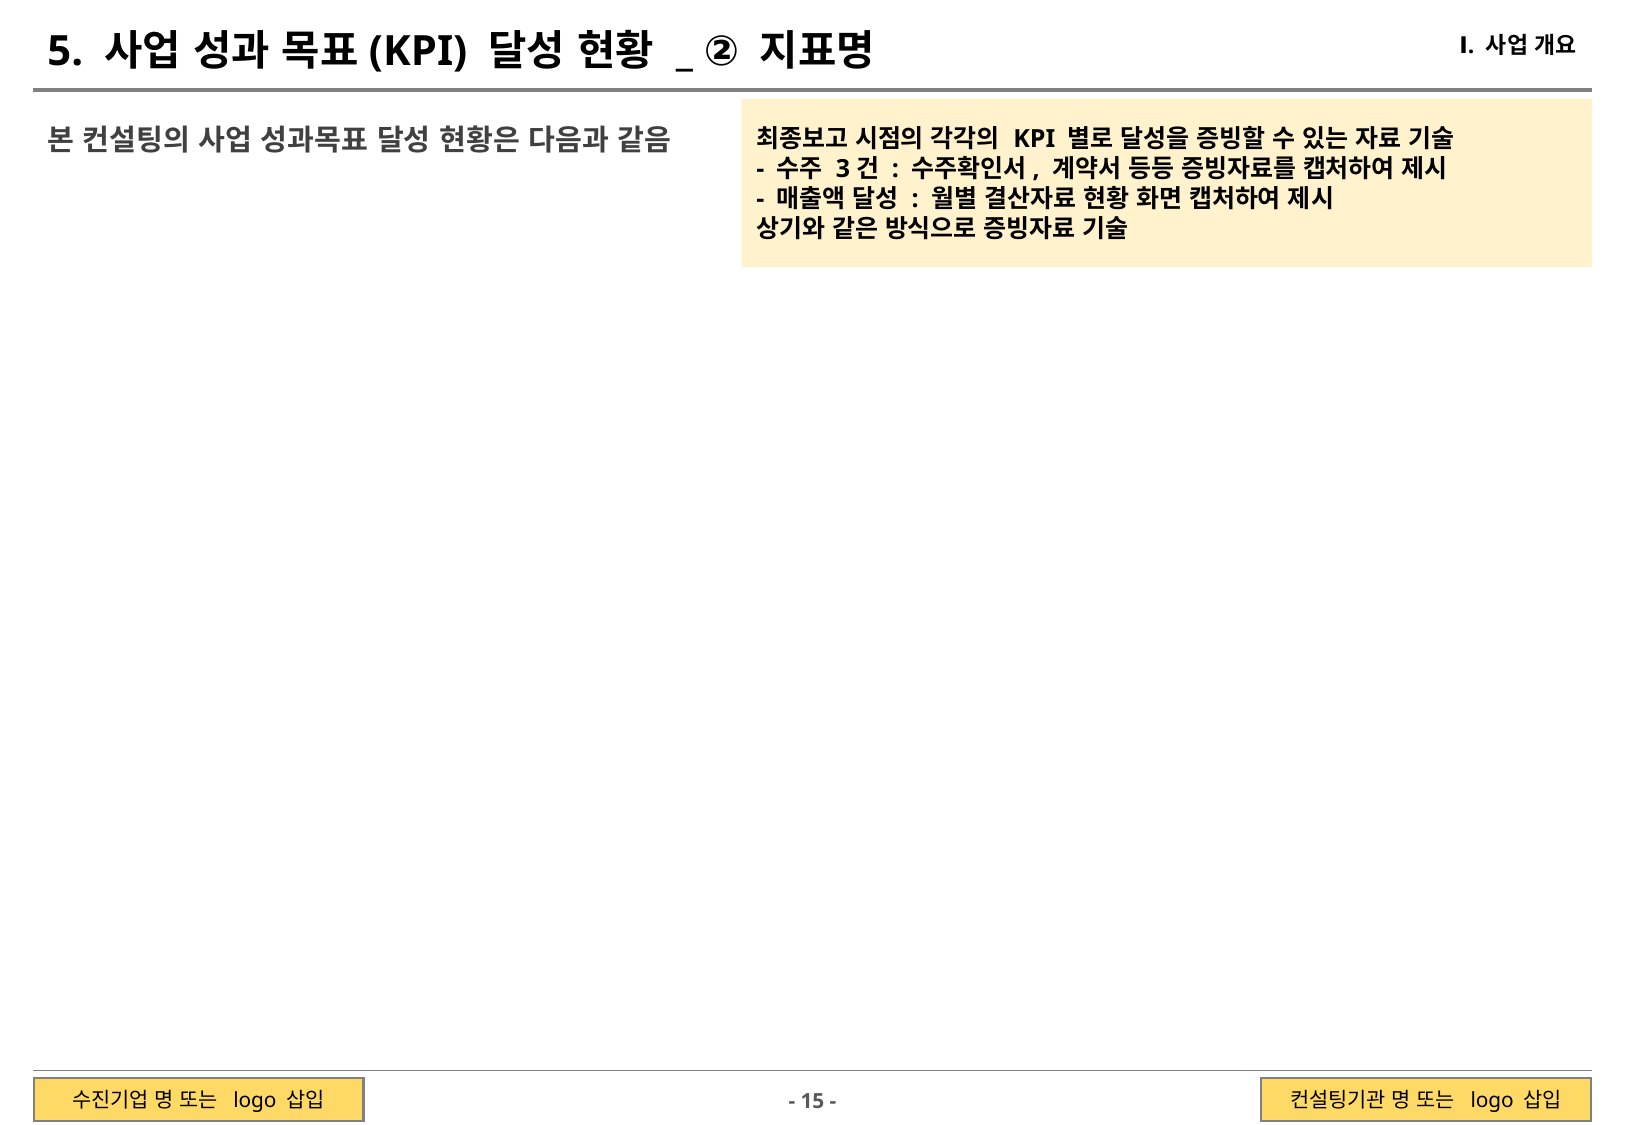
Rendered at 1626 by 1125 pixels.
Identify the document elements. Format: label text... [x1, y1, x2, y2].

text_box 5. 사업 성과 목표(KPI) 달성 현황 _ ② 지표명 [32, 16, 1061, 81]
text_box Ⅰ. 사업 개요 [1308, 23, 1593, 66]
text_box 본 컨설팅의 사업 성과목표 달성 현황은 다음과 같음 [32, 113, 741, 164]
text_box 최종보고 시점의 각각의 KPI 별로 달성을 증빙할 수 있는 자료 기술 - 수주 3건 : 수주확인서, 계약서 등등 증빙자료를 캡처하여 제시 - 매출액 달성 : 월별 결산자료 현황 화면 캡처하여 제시 상기와 같은 방식으로 증빙자료 기술 [741, 98, 1593, 268]
